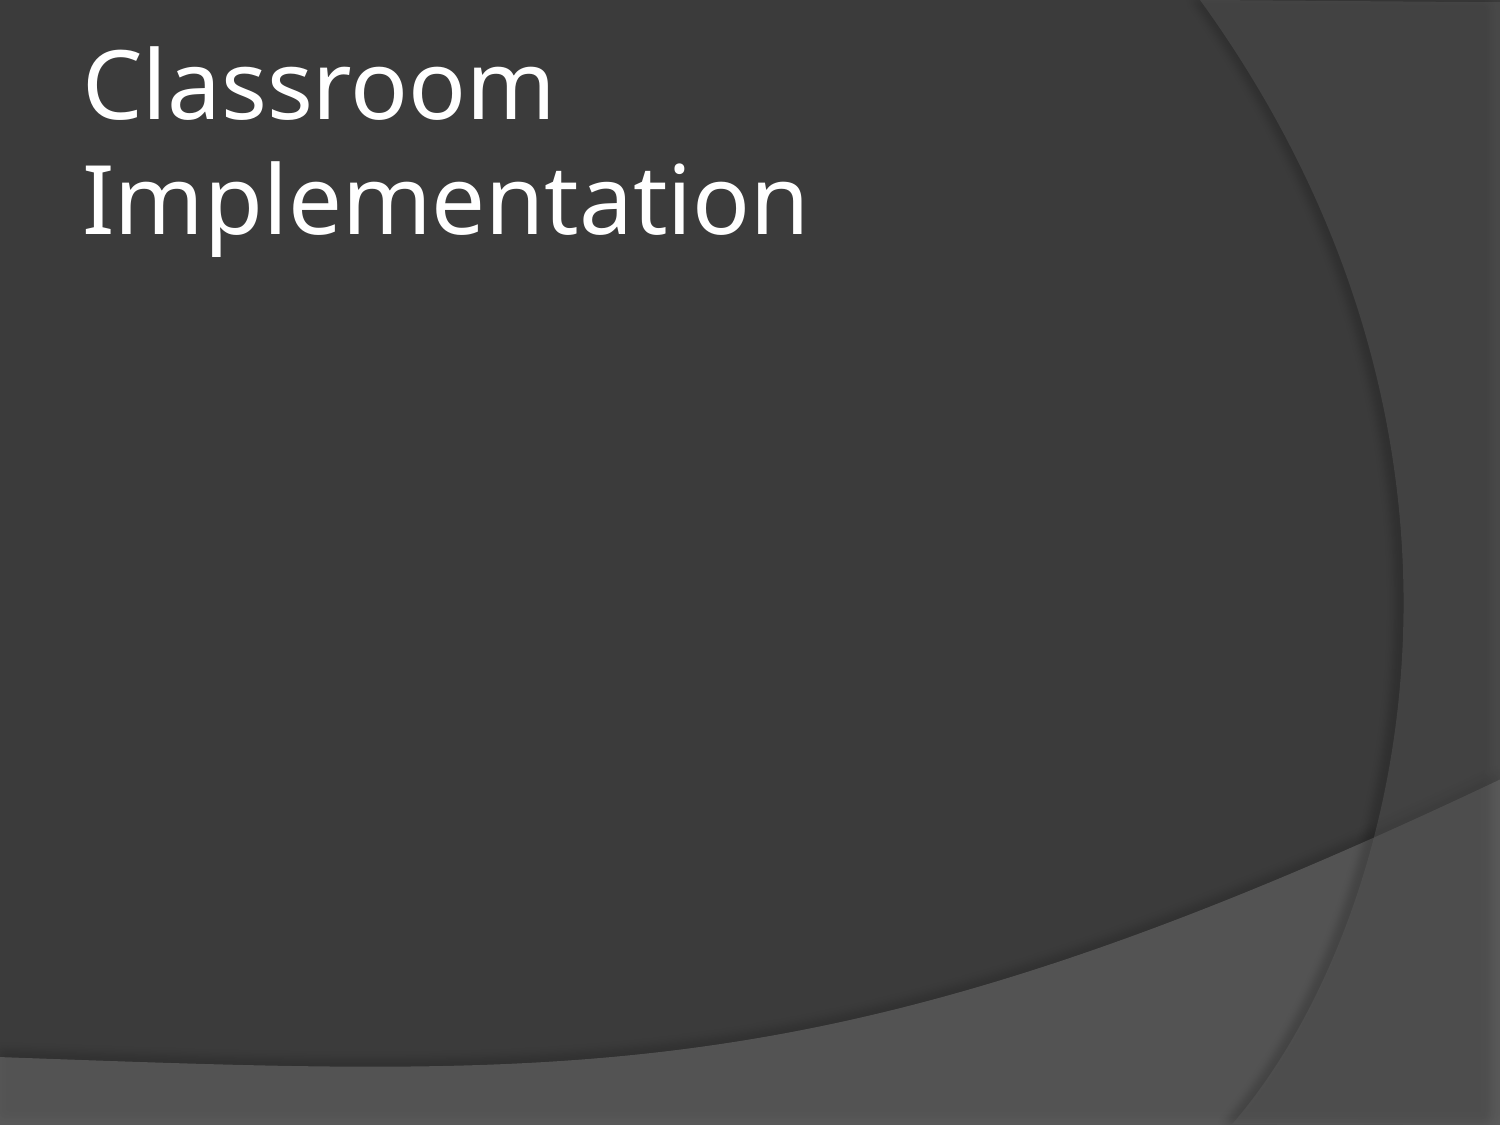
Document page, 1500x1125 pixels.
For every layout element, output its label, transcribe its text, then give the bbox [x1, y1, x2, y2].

title Classroom Implementation [75, 45, 1300, 233]
